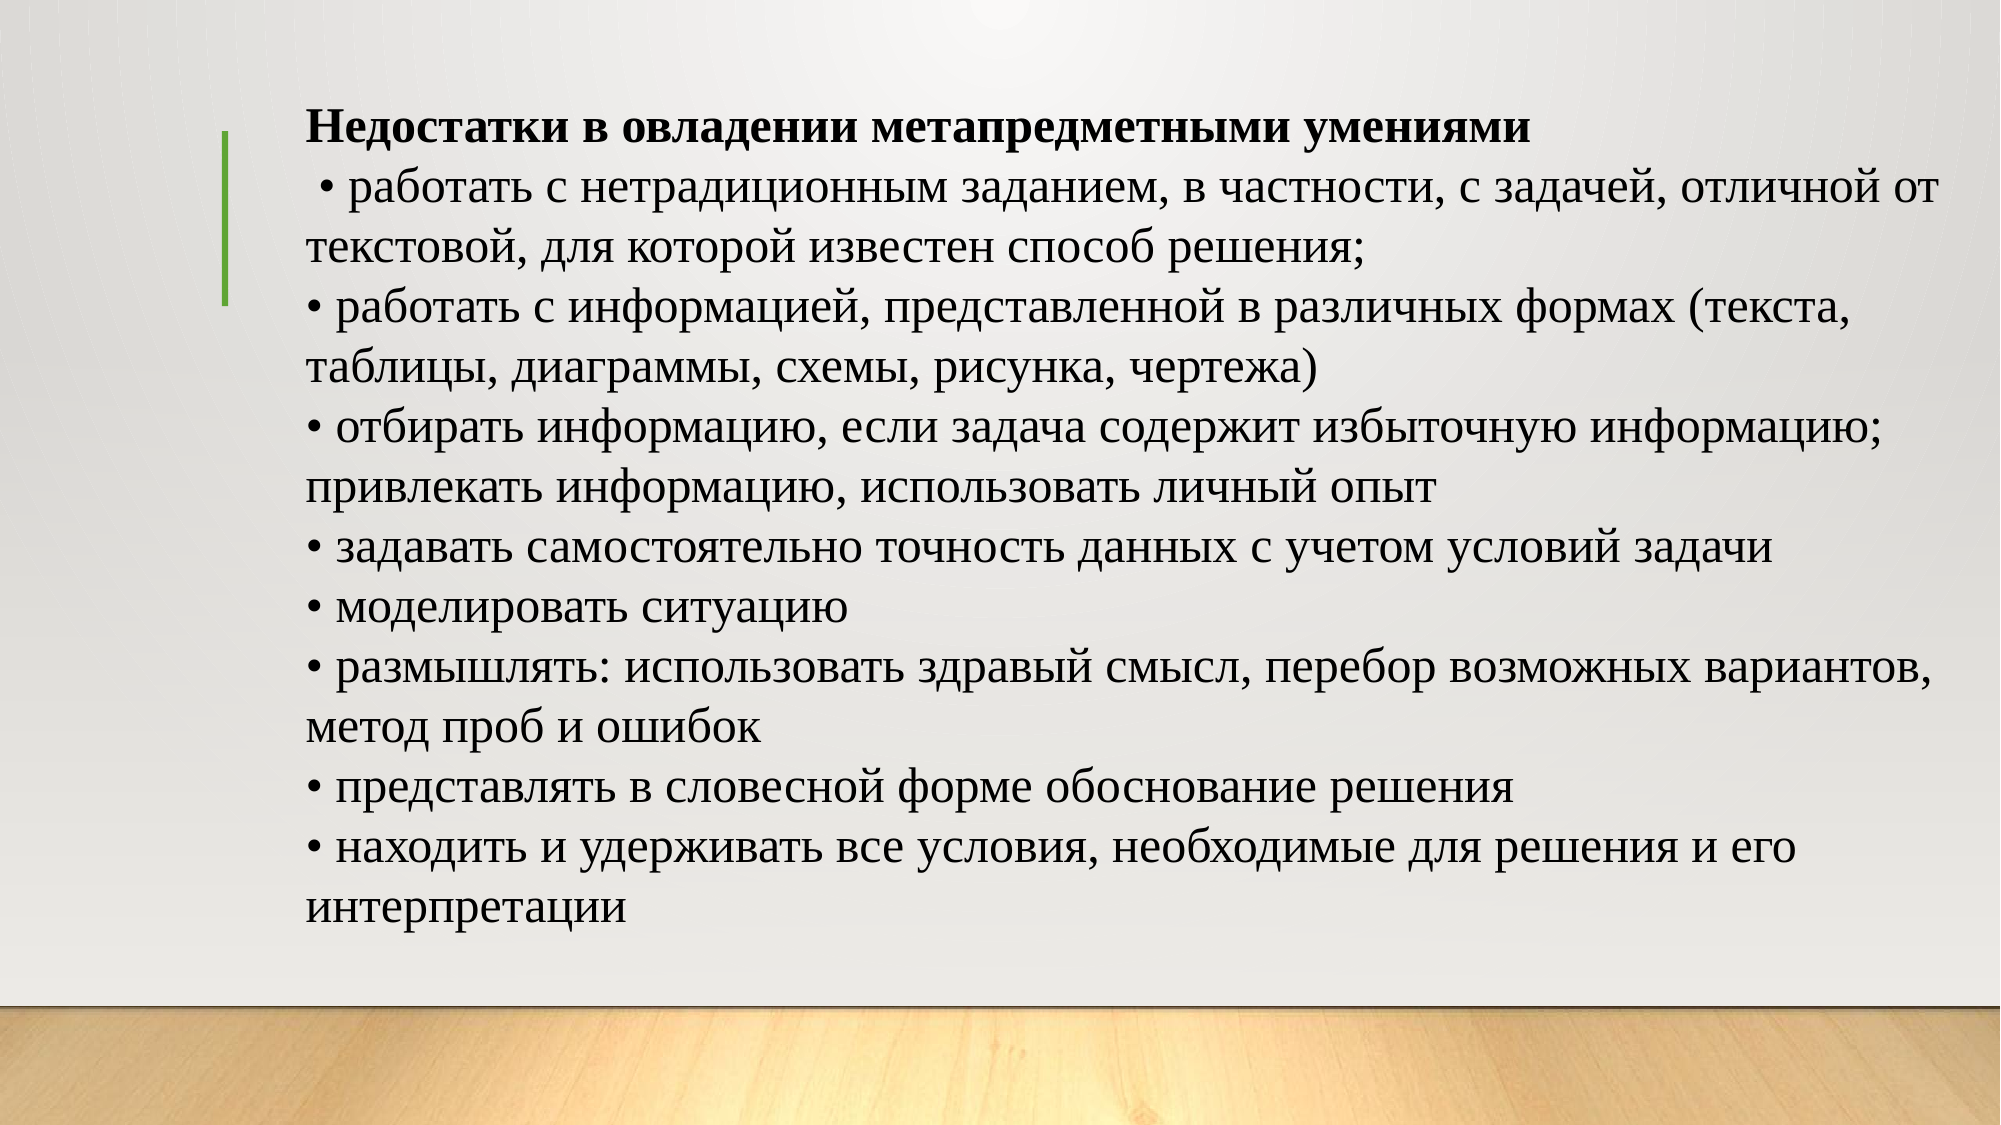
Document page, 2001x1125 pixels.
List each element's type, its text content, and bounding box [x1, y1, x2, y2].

picture [0, 1006, 2000, 1125]
text_box Недостатки в овладении метапредметными умениями • работать с нетрадиционным заданием, в частности, с задачей, отличной от текстовой, для которой известен способ решения; • работать с информацией, представленной в различных формах (текста, таблицы, диаграммы, схемы, рисунка, чертежа) • отбирать информацию, если задача содержит избыточную информацию; привлекать информацию, использовать личный опыт • задавать самостоятельно точность данных с учетом условий задачи • моделировать ситуацию • размышлять: использовать здравый смысл, перебор возможных вариантов, метод проб и ошибок • представлять в словесной форме обоснование решения • находить и удерживать все условия, необходимые для решения и его интерпретации [290, 84, 2000, 940]
